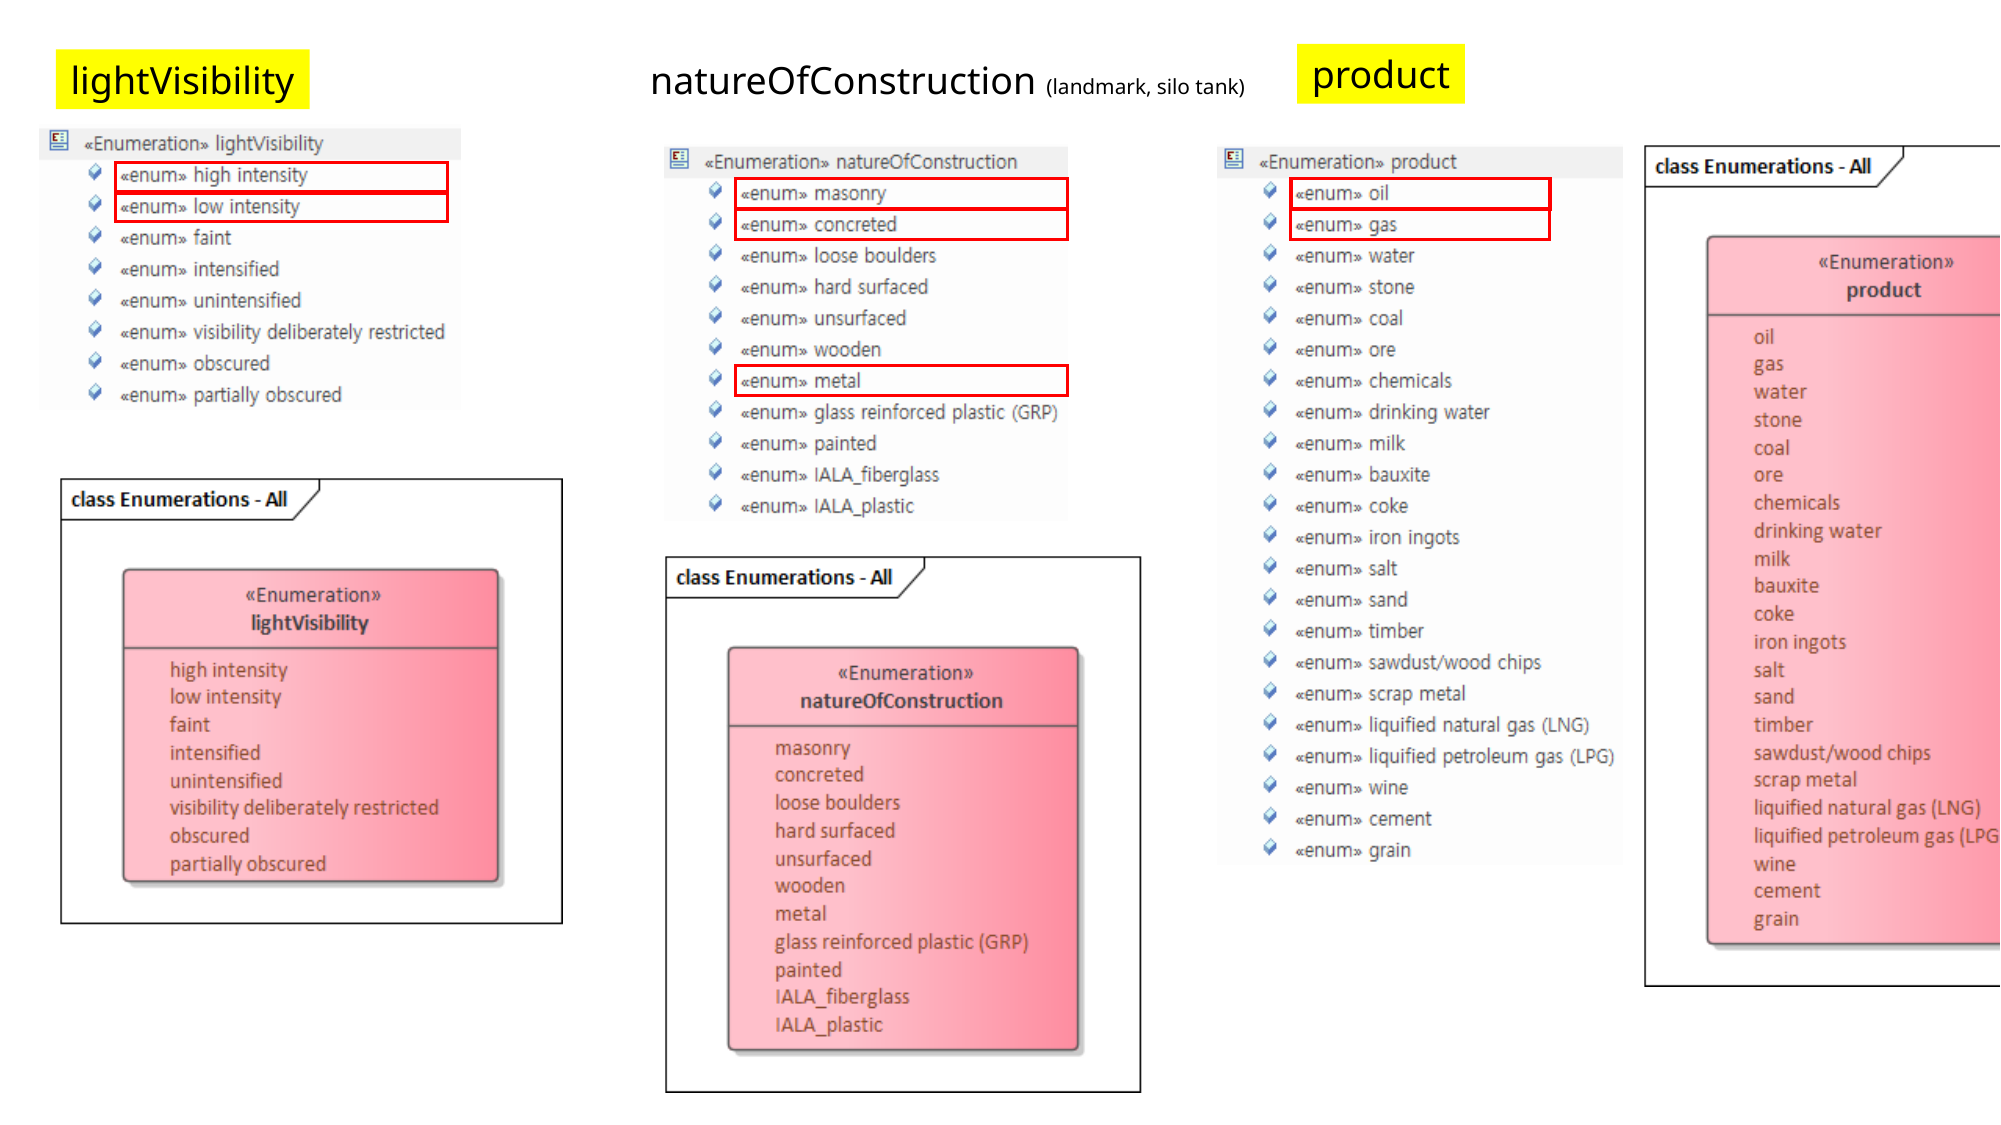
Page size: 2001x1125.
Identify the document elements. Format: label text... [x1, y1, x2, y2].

text_box natureOfConstruction (landmark, silo tank) [635, 49, 1260, 110]
picture [663, 555, 1143, 1094]
picture [39, 124, 461, 410]
picture [1217, 144, 1623, 865]
picture [59, 477, 563, 926]
text_box product [1297, 43, 1465, 104]
picture [1643, 144, 2000, 987]
text_box lightVisibility [55, 49, 310, 110]
picture [663, 144, 1068, 522]
